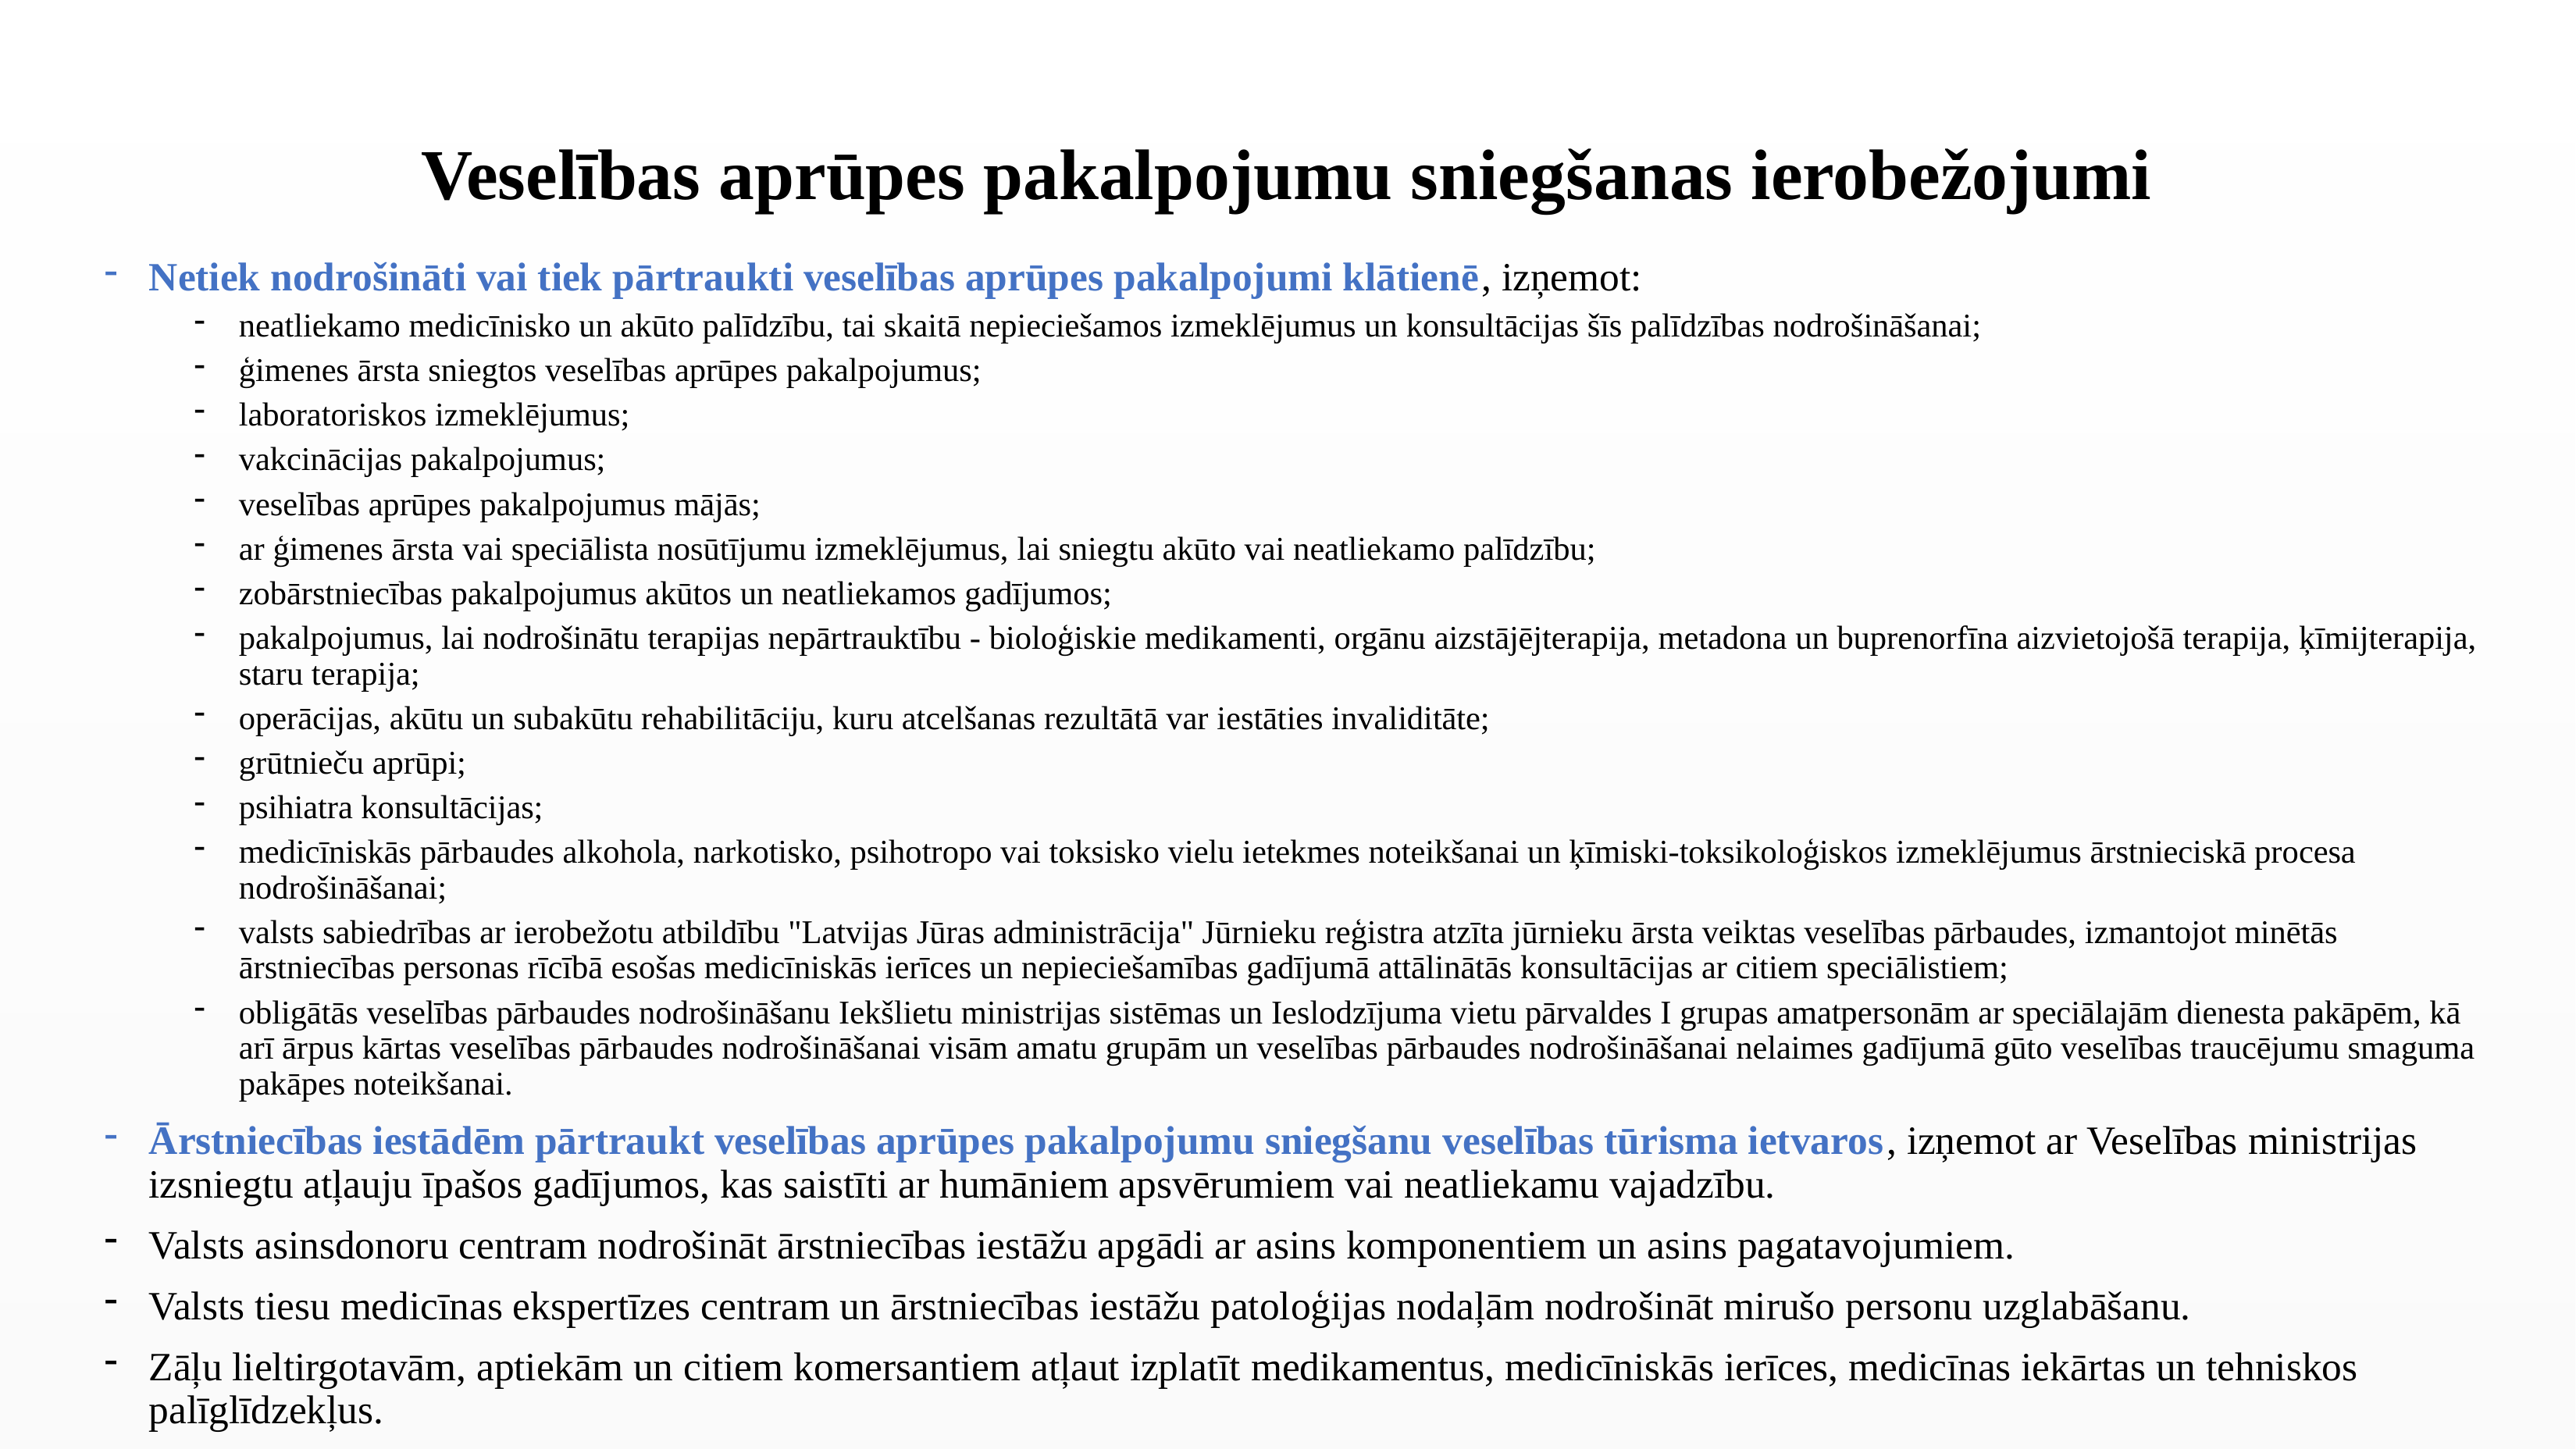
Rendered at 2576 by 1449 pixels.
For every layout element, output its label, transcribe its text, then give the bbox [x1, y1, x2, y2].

title Veselības aprūpes pakalpojumu sniegšanas ierobežojumi [176, 77, 2399, 250]
list Netiek nodrošināti vai tiek pārtraukti veselības aprūpes pakalpojumi klātienē, izņemot: neatliekamo medicīnisko un akūto palīdzību, tai skaitā nepieciešamos izmeklējumus un konsultācijas šīs palīdzības nodrošināšanai; ģimenes ārsta sniegtos veselības aprūpes pakalpojumus; laboratoriskos izmeklējumus; vakcinācijas pakalpojumus; veselības aprūpes pakalpojumus mājās; ar ģimenes ārsta vai speciālista nosūtījumu izmeklējumus, lai sniegtu akūto vai neatliekamo palīdzību; zobārstniecības pakalpojumus akūtos un neatliekamos gadījumos; pakalpojumus, lai nodrošinātu terapijas nepārtrauktību - bioloģiskie medikamenti, orgānu aizstājējterapija, metadona un buprenorfīna aizvietojošā terapija, ķīmijterapija, staru terapija; operācijas, akūtu un subakūtu rehabilitāciju, kuru atcelšanas rezultātā var iestāties invaliditāte; grūtnieču aprūpi; psihiatra konsultācijas; medicīniskās pārbaudes alkohola, narkotisko, psihotropo vai toksisko vielu ietekmes noteikšanai un ķīmiski-toksikoloģiskos izmeklējumus ārstnieciskā procesa nodrošināšanai; valsts sabiedrības ar ierobežotu atbildību "Latvijas Jūras administrācija" Jūrnieku reģistra atzīta jūrnieku ārsta veiktas veselības pārbaudes, izmantojot minētās ārstniecības personas rīcībā esošas medicīniskās ierīces un nepieciešamības gadījumā attālinātās konsultācijas ar citiem speciālistiem; obligātās veselības pārbaudes nodrošināšanu Iekšlietu ministrijas sistēmas un Ieslodzījuma vietu pārvaldes I grupas amatpersonām ar speciālajām dienesta pakāpēm, kā arī ārpus kārtas veselības pārbaudes nodrošināšanai visām amatu grupām un veselības pārbaudes nodrošināšanai nelaimes gadījumā gūto veselības traucējumu smaguma pakāpes noteikšanai. Ārstniecības iestādēm pārtraukt veselības aprūpes pakalpojumu sniegšanu veselības tūrisma ietvaros, izņemot ar Veselības ministrijas izsniegtu atļauju īpašos gadījumos, kas saistīti ar humāniem apsvērumiem vai neatliekamu vajadzību. Valsts asinsdonoru centram nodrošināt ārstniecības iestāžu apgādi ar asins komponentiem un asins pagatavojumiem. Valsts tiesu medicīnas ekspertīzes centram un ārstniecības iestāžu patoloģijas nodaļām nodrošināt mirušo personu uzglabāšanu. Zāļu lieltirgotavām, aptiekām un citiem komersantiem atļaut izplatīt medikamentus, medicīniskās ierīces, medicīnas iekārtas un tehniskos palīglīdzekļus. [92, 250, 2507, 1449]
